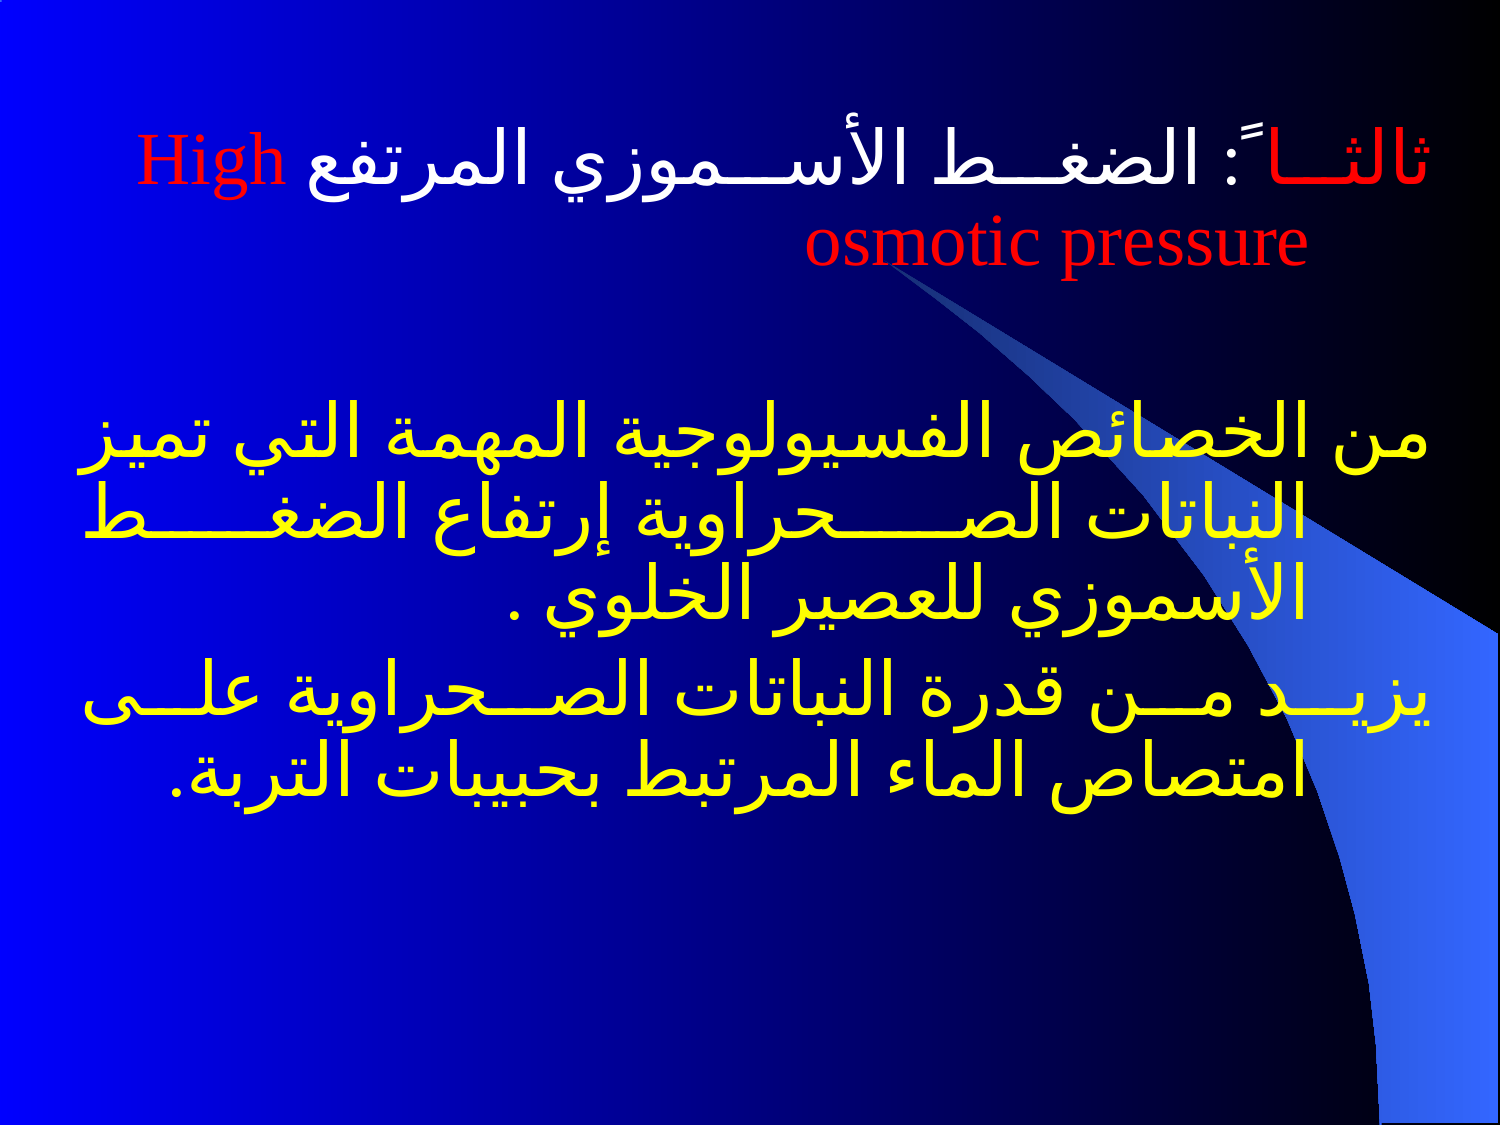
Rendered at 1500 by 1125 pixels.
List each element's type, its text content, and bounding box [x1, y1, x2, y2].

list ثالثا ً: الضغط الأسموزي المرتفع High osmotic pressure من الخصائص الفسيولوجية المهمة التي تميز النباتات الصحراوية إرتفاع الضغط الأسموزي للعصير الخلوي . يزيد من قدرة النباتات الصحراوية على امتصاص الماء المرتبط بحبيبات التربة. [49, 112, 1463, 1088]
